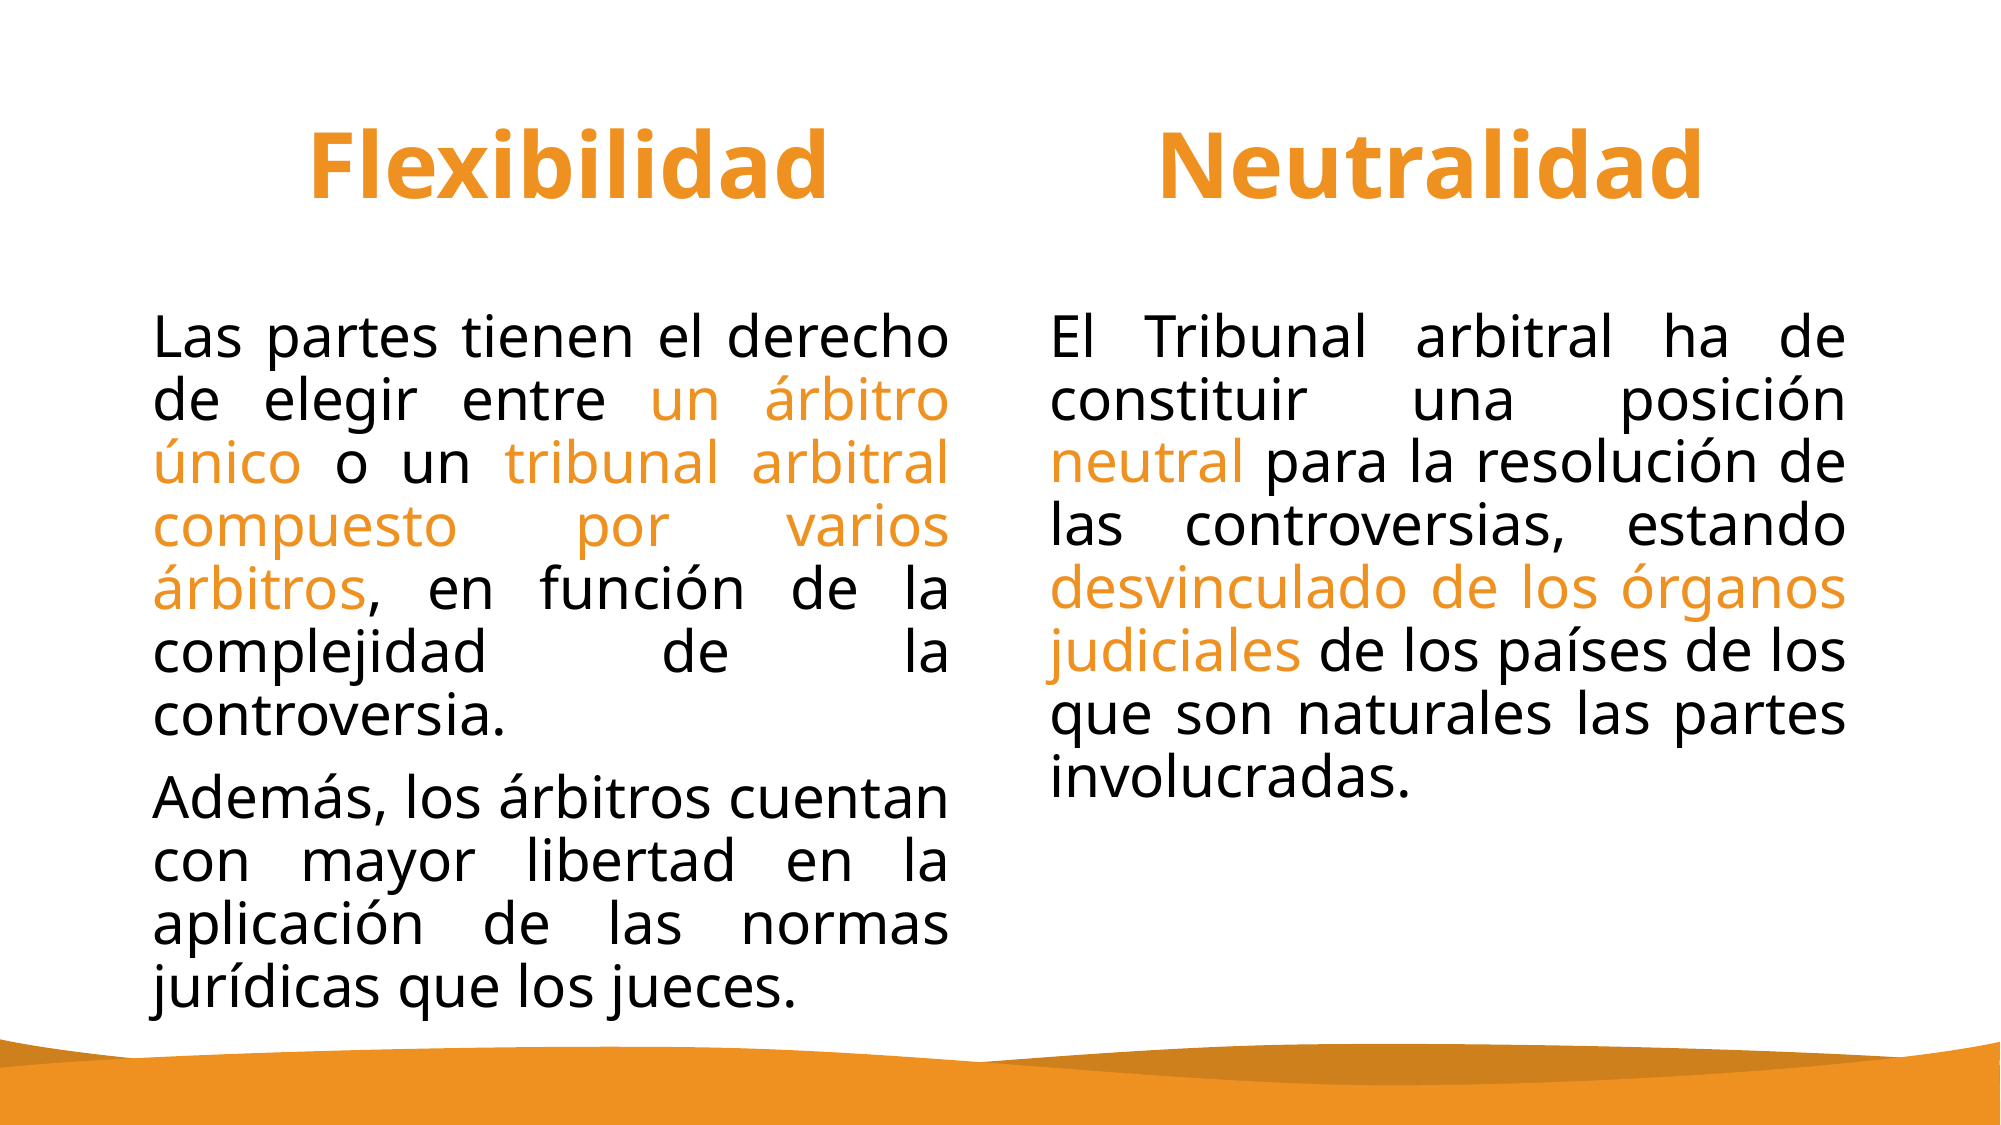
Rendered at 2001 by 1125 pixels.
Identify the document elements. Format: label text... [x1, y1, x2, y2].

text_box Neutralidad [999, 59, 1863, 278]
list Las partes tienen el derecho de elegir entre un árbitro único o un tribunal arbitral compuesto por varios árbitros, en función de la complejidad de la controversia. Además, los árbitros cuentan con mayor libertad en la aplicación de las normas jurídicas que los jueces. [137, 299, 966, 1014]
title Flexibilidad [137, 59, 999, 278]
text_box El Tribunal arbitral ha de constituir una posición neutral para la resolución de las controversias, estando desvinculado de los órganos judiciales de los países de los que son naturales las partes involucradas. [1034, 299, 1863, 1014]
